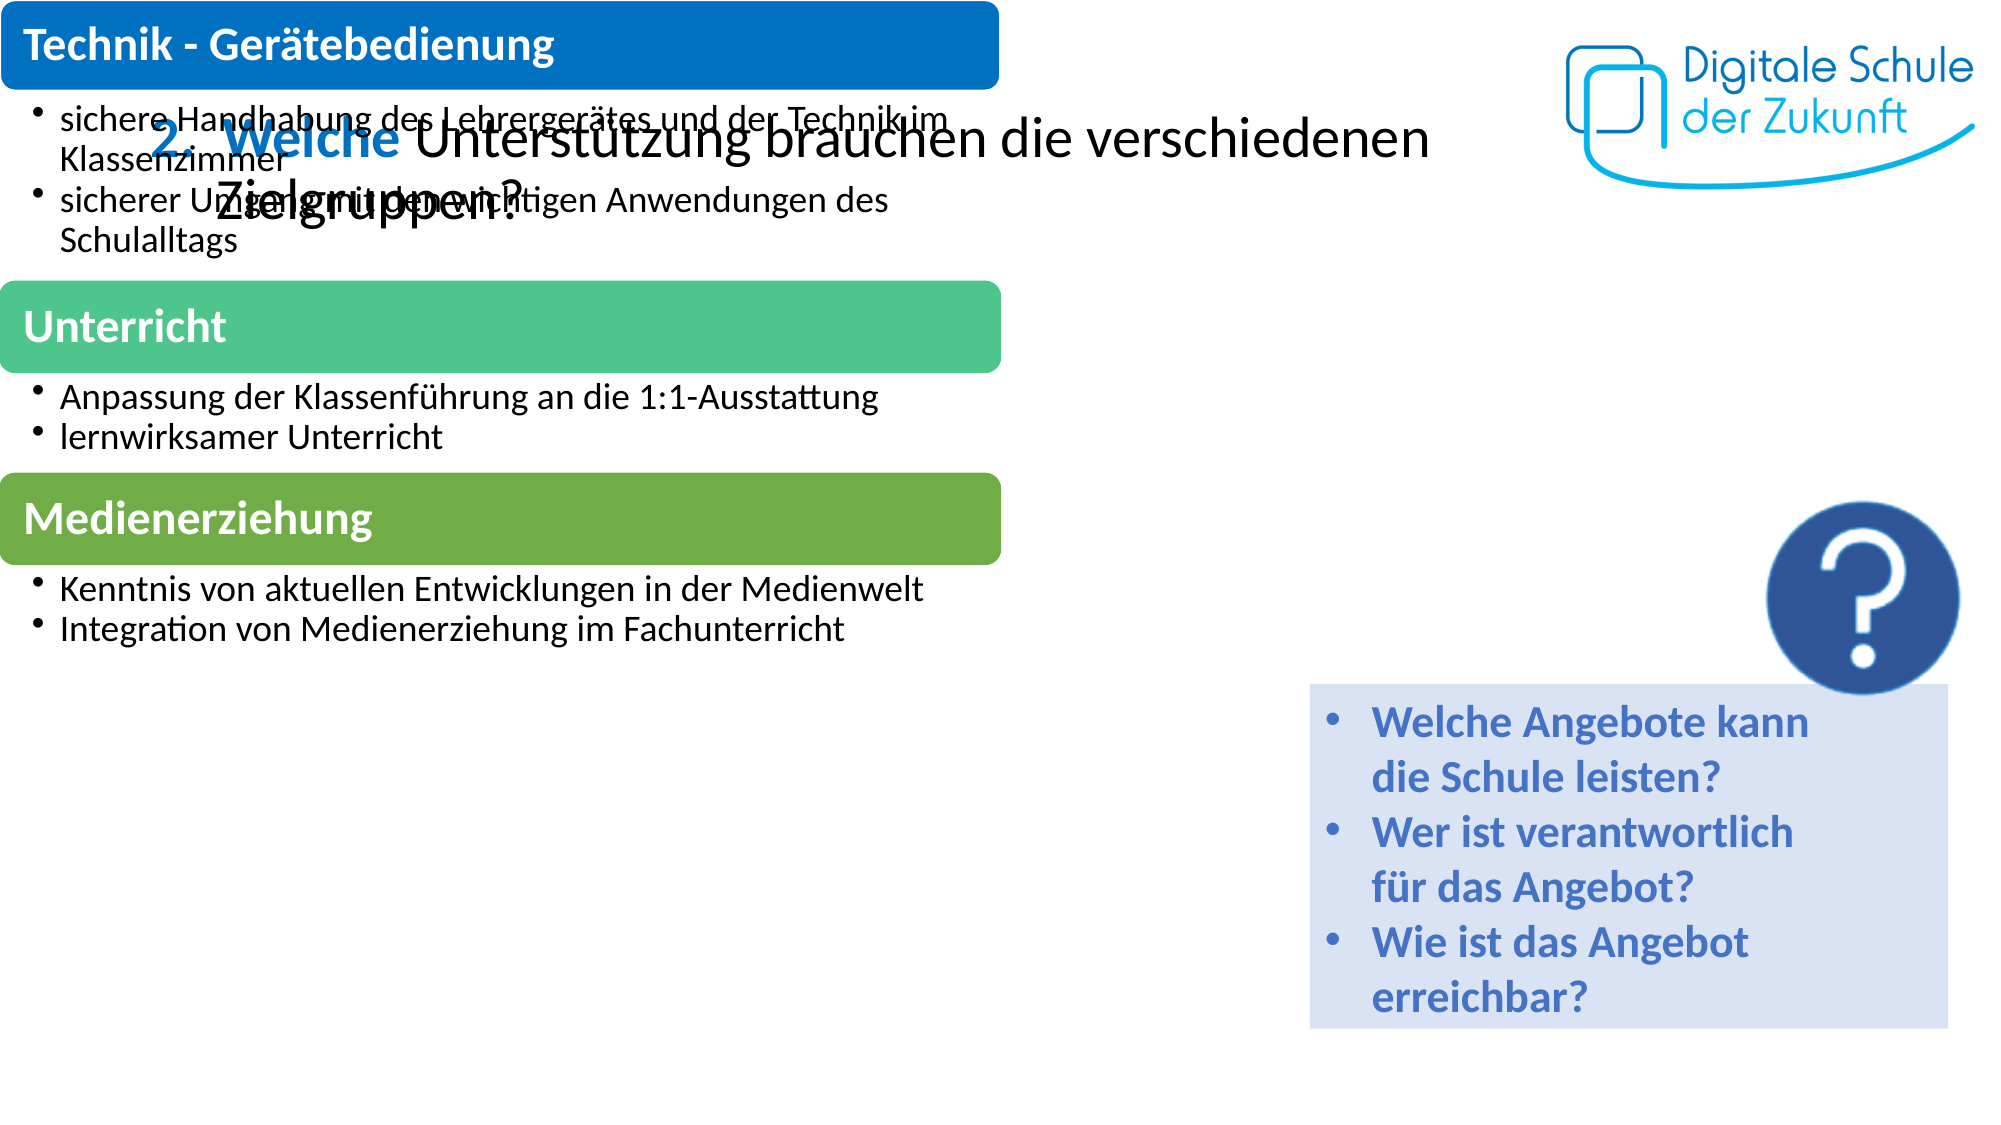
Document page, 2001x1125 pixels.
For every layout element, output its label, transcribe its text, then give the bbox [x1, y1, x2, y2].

list 2. Welche Unterstützung brauchen die verschiedenen Zielgruppen? 2.2 Unterstützung für Lehrende [135, 99, 1784, 1007]
picture [1534, 0, 2000, 218]
text_box Welche Angebote kann die Schule leisten? Wer ist verantwortlich für das Angebot? Wie ist das Angebot erreichbar? [1309, 684, 1949, 1029]
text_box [79, 393, 1080, 1063]
picture [1743, 478, 1985, 720]
